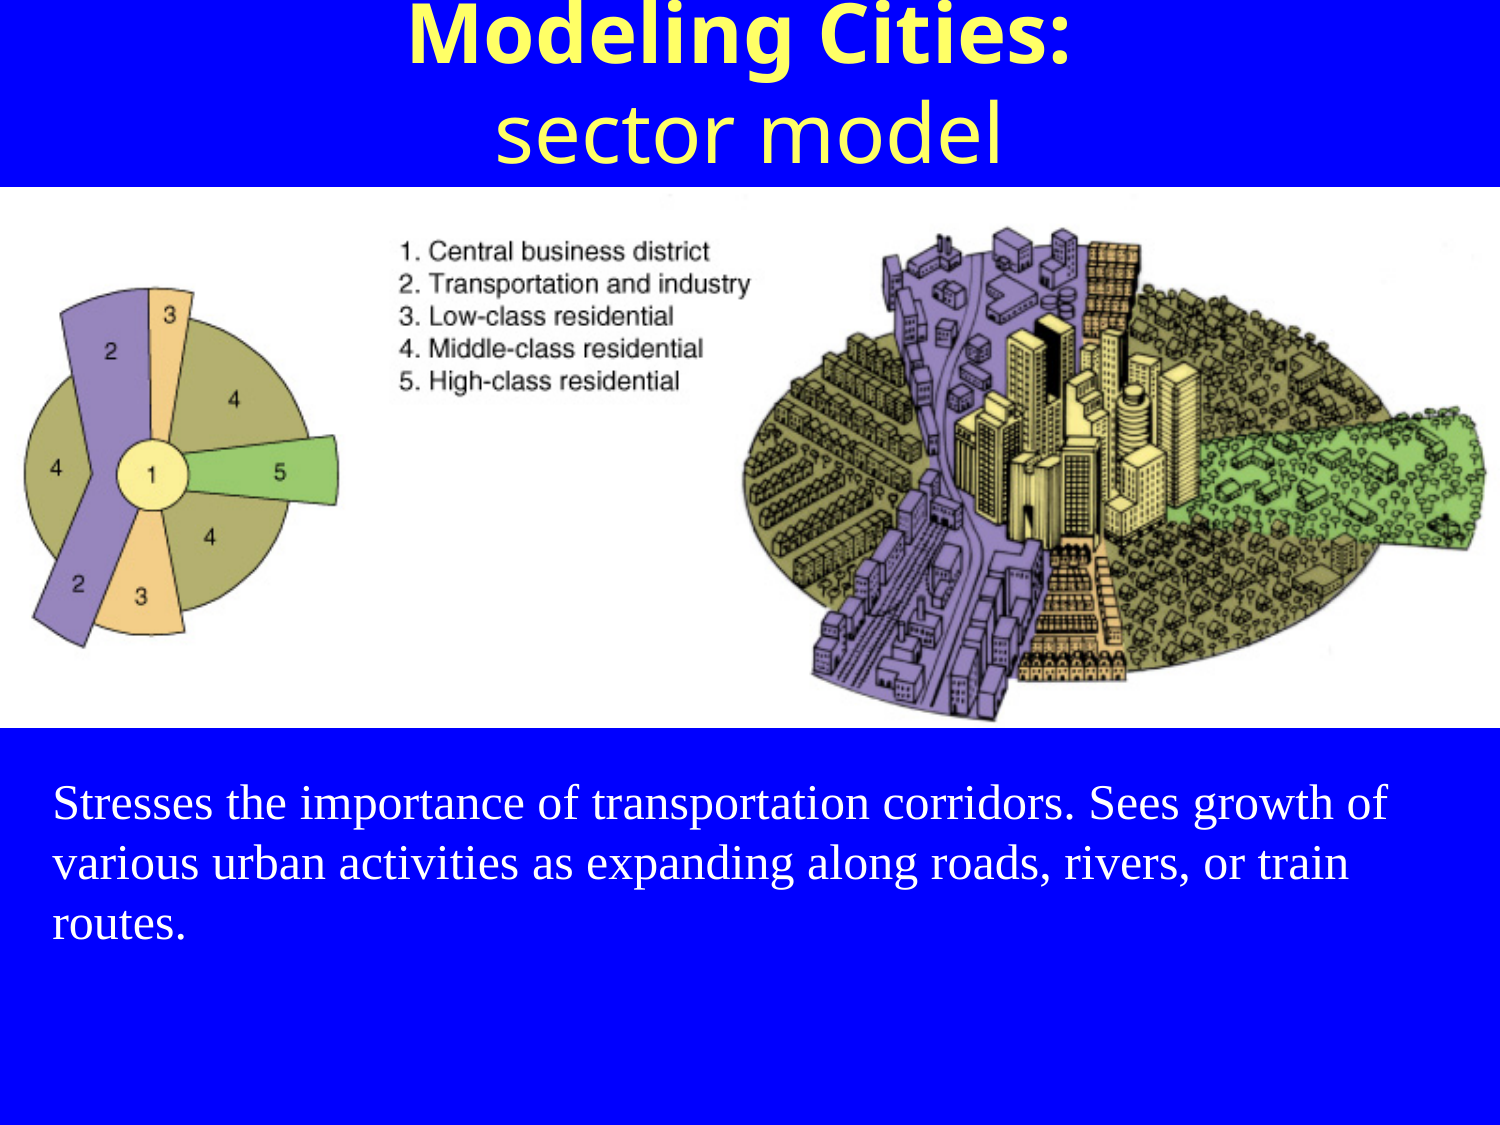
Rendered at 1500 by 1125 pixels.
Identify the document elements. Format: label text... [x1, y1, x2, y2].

text_box Stresses the importance of transportation corridors. Sees growth of various urban activities as expanding along roads, rivers, or train routes. [37, 762, 1463, 958]
picture [0, 187, 1500, 728]
title Modeling Cities: sector model [0, 0, 1500, 186]
